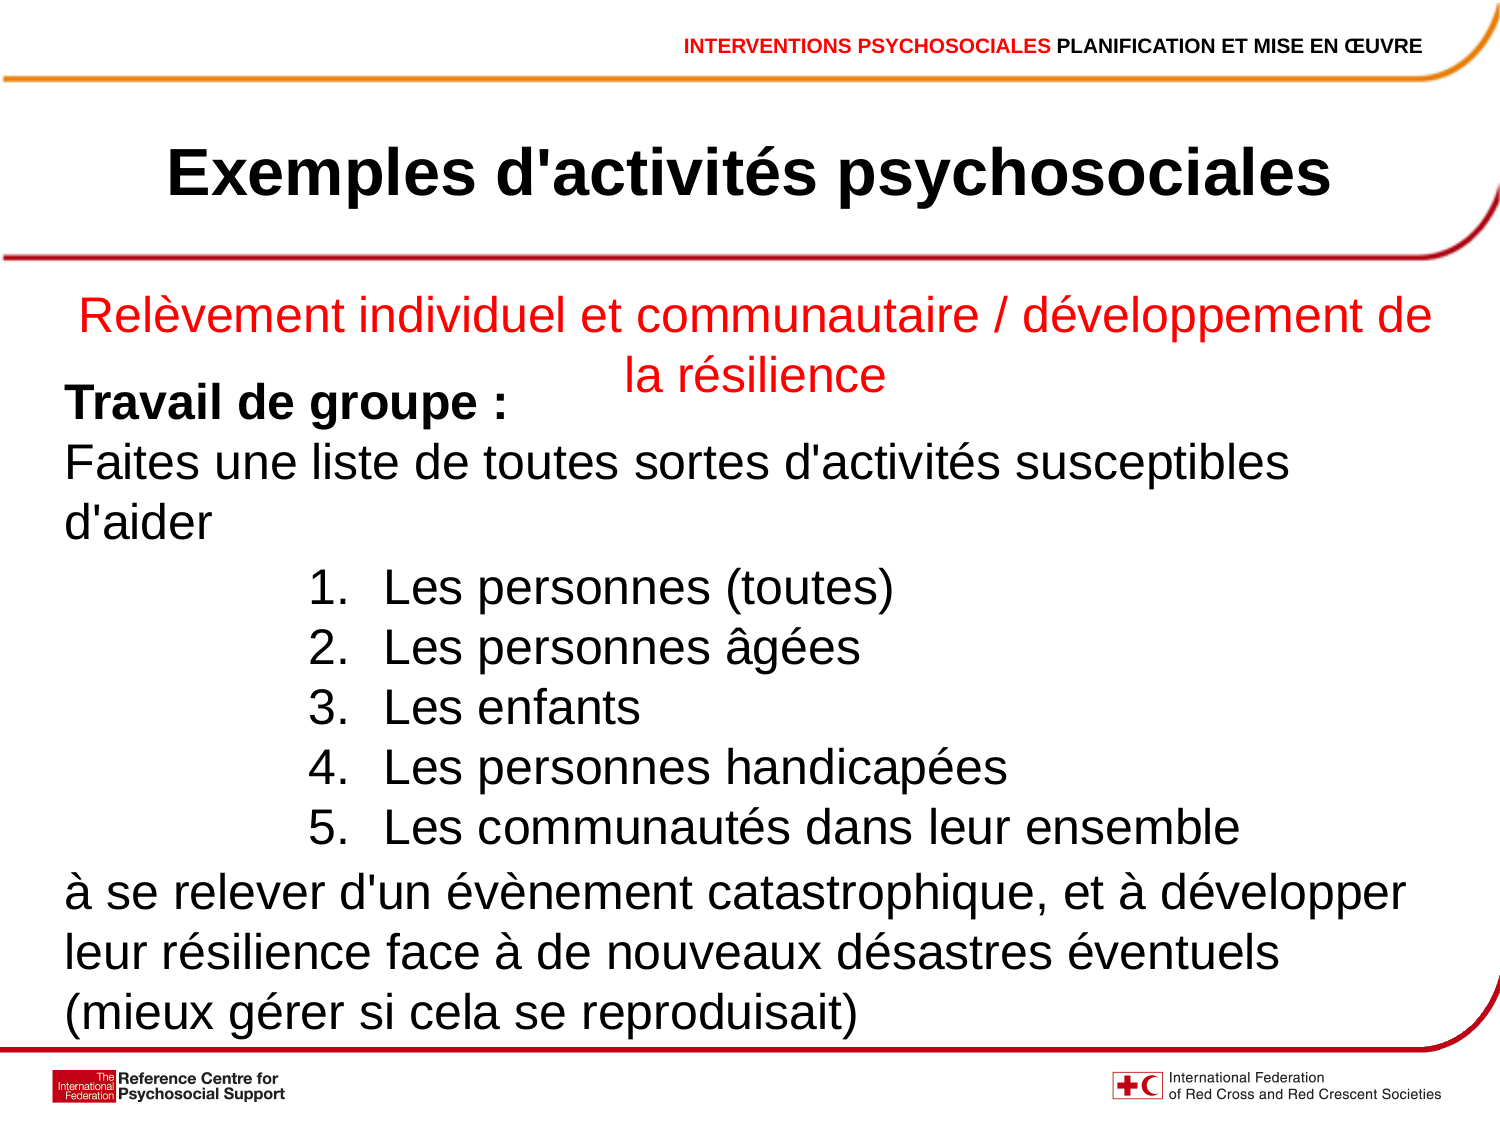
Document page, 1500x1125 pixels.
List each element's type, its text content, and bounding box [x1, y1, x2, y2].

text_box Travail de groupe : Faites une liste de toutes sortes d'activités susceptibles d'aider Les personnes (toutes) Les personnes âgées Les enfants Les personnes handicapées Les communautés dans leur ensemble à se relever d'un évènement catastrophique, et à développer leur résilience face à de nouveaux désastres éventuels (mieux gérer si cela se reproduisait) [50, 362, 1450, 973]
picture [0, 974, 1500, 1125]
picture [0, 0, 1500, 265]
text_box Relèvement individuel et communautaire / développement de la résilience [49, 274, 1463, 410]
